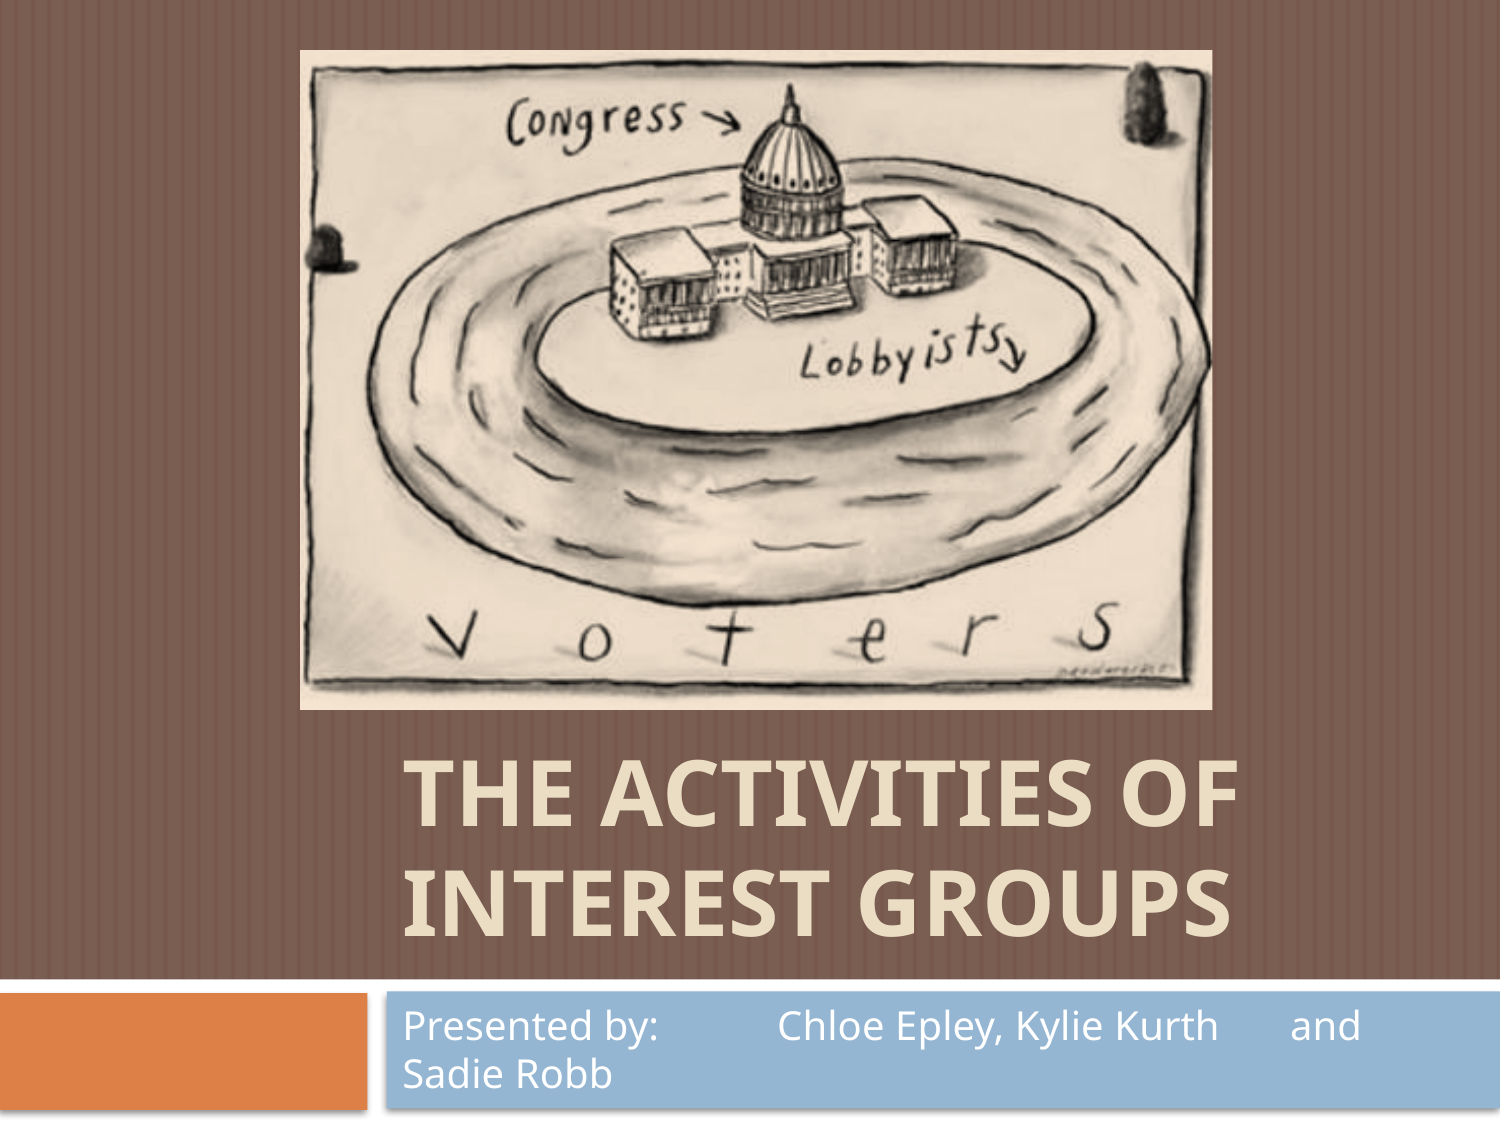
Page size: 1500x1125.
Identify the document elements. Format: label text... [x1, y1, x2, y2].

title The Activities of Interest Groups [387, 662, 1450, 963]
picture [299, 49, 1213, 711]
subtitle Presented by: Chloe Epley, Kylie Kurth and Sadie Robb [387, 992, 1488, 1105]
